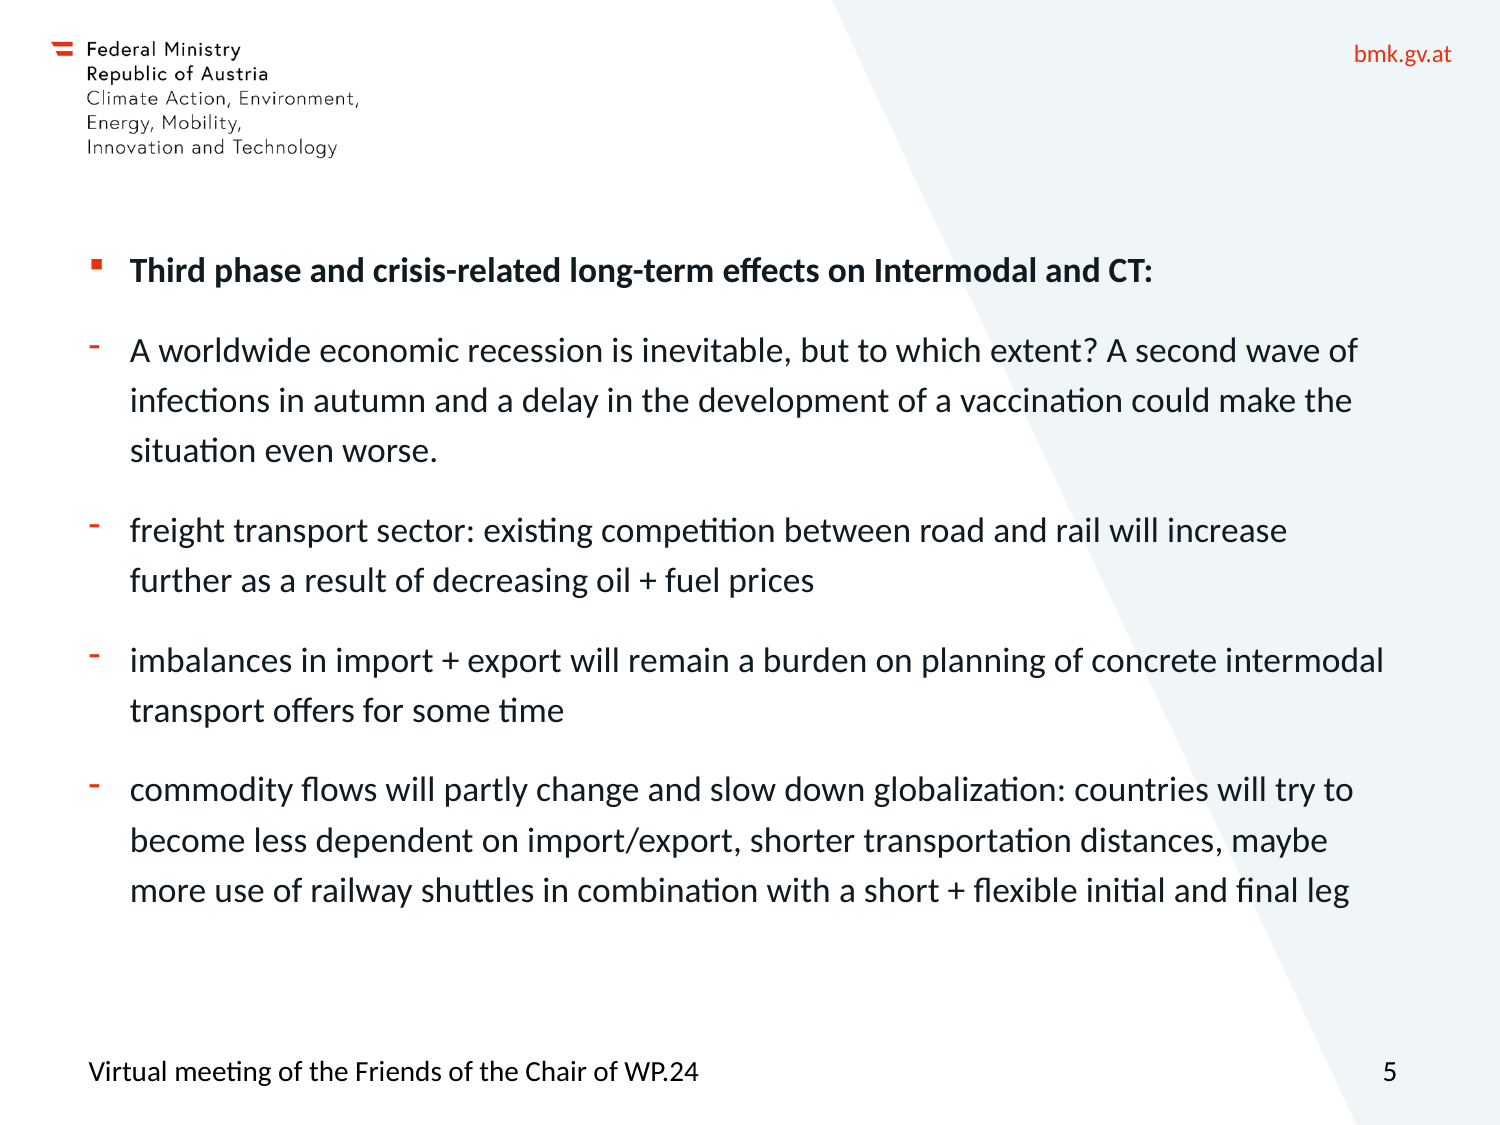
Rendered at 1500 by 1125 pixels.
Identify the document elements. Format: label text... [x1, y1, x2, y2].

footer Virtual meeting of the Friends of the Chair of WP.24 [88, 1047, 1217, 1092]
slide_number 5 [1263, 1047, 1398, 1092]
list Third phase and crisis-related long-term effects on Intermodal and CT: A worldwide economic recession is inevitable, but to which extent? A second wave of infections in autumn and a delay in the development of a vaccination could make the situation even worse. freight transport sector: existing competition between road and rail will increase further as a result of decreasing oil + fuel prices imbalances in import + export will remain a burden on planning of concrete intermodal transport offers for some time commodity flows will partly change and slow down globalization: countries will try to become less dependent on import/export, shorter transportation distances, maybe more use of railway shuttles in combination with a short + flexible initial and final leg [88, 240, 1398, 1033]
picture [0, 0, 1500, 1125]
